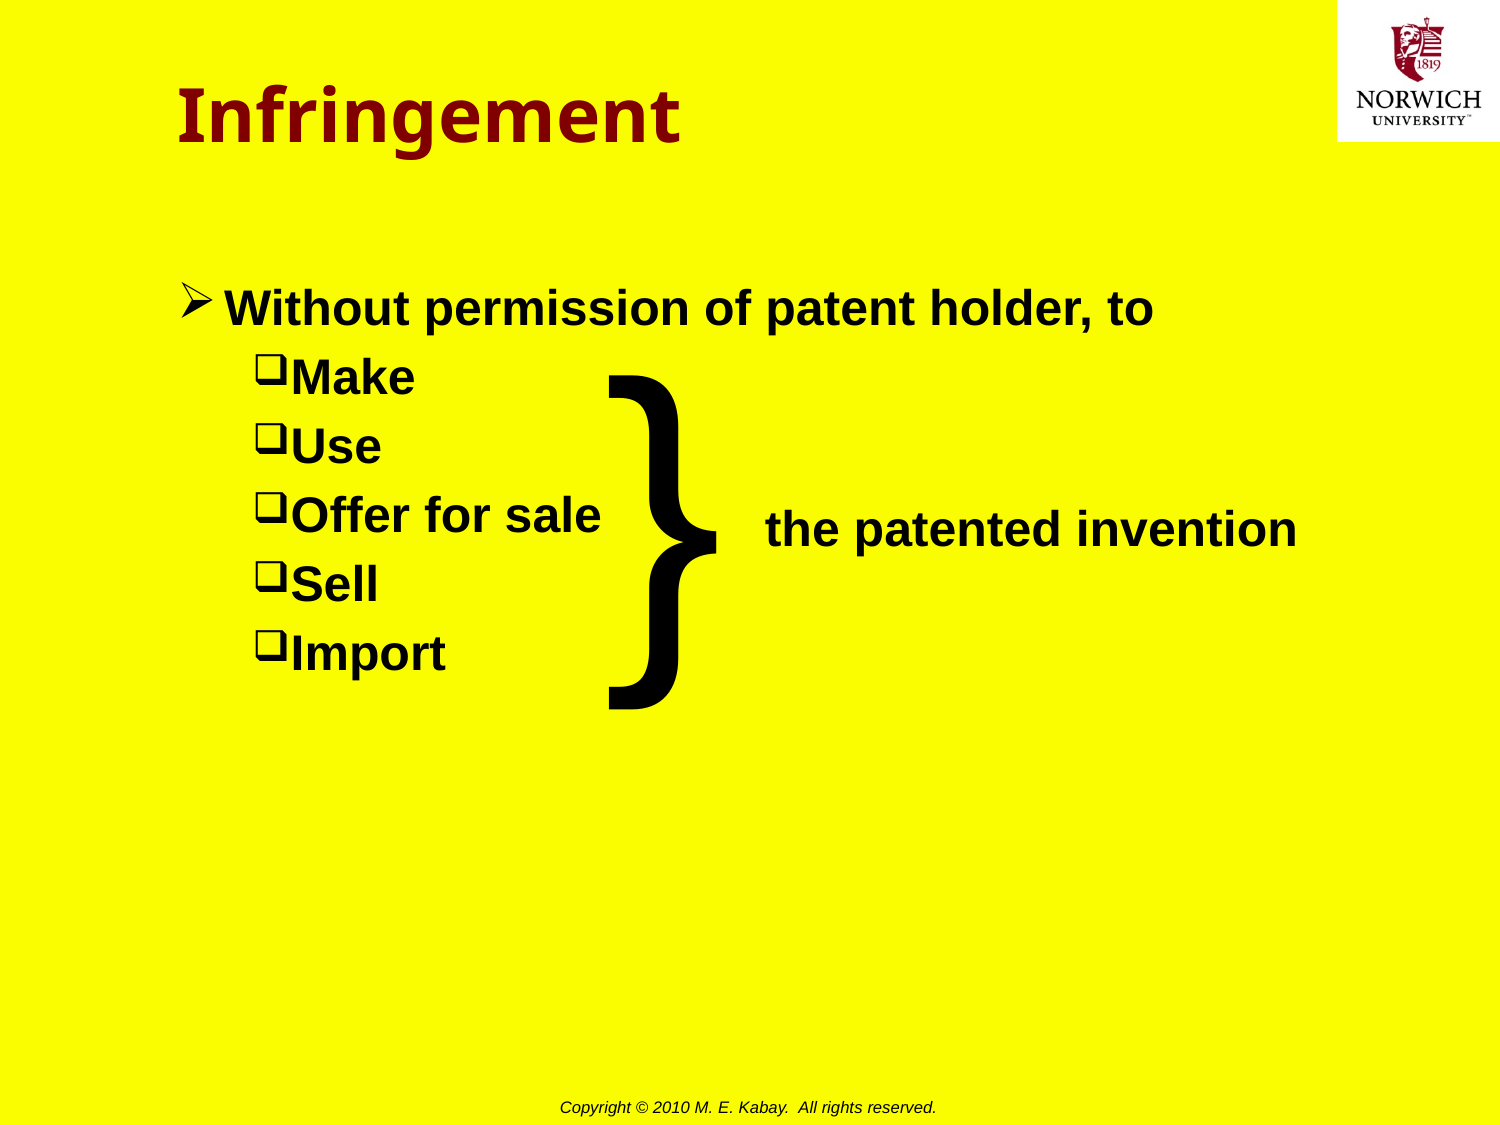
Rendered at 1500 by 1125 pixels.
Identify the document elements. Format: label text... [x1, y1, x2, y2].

list Without permission of patent holder, to Make Use Offer for sale Sell Import [161, 274, 1339, 1039]
text_box the patented invention [776, 489, 1313, 565]
text_box } [588, 269, 776, 714]
title Infringement [161, 24, 1339, 213]
picture [1337, 0, 1500, 142]
